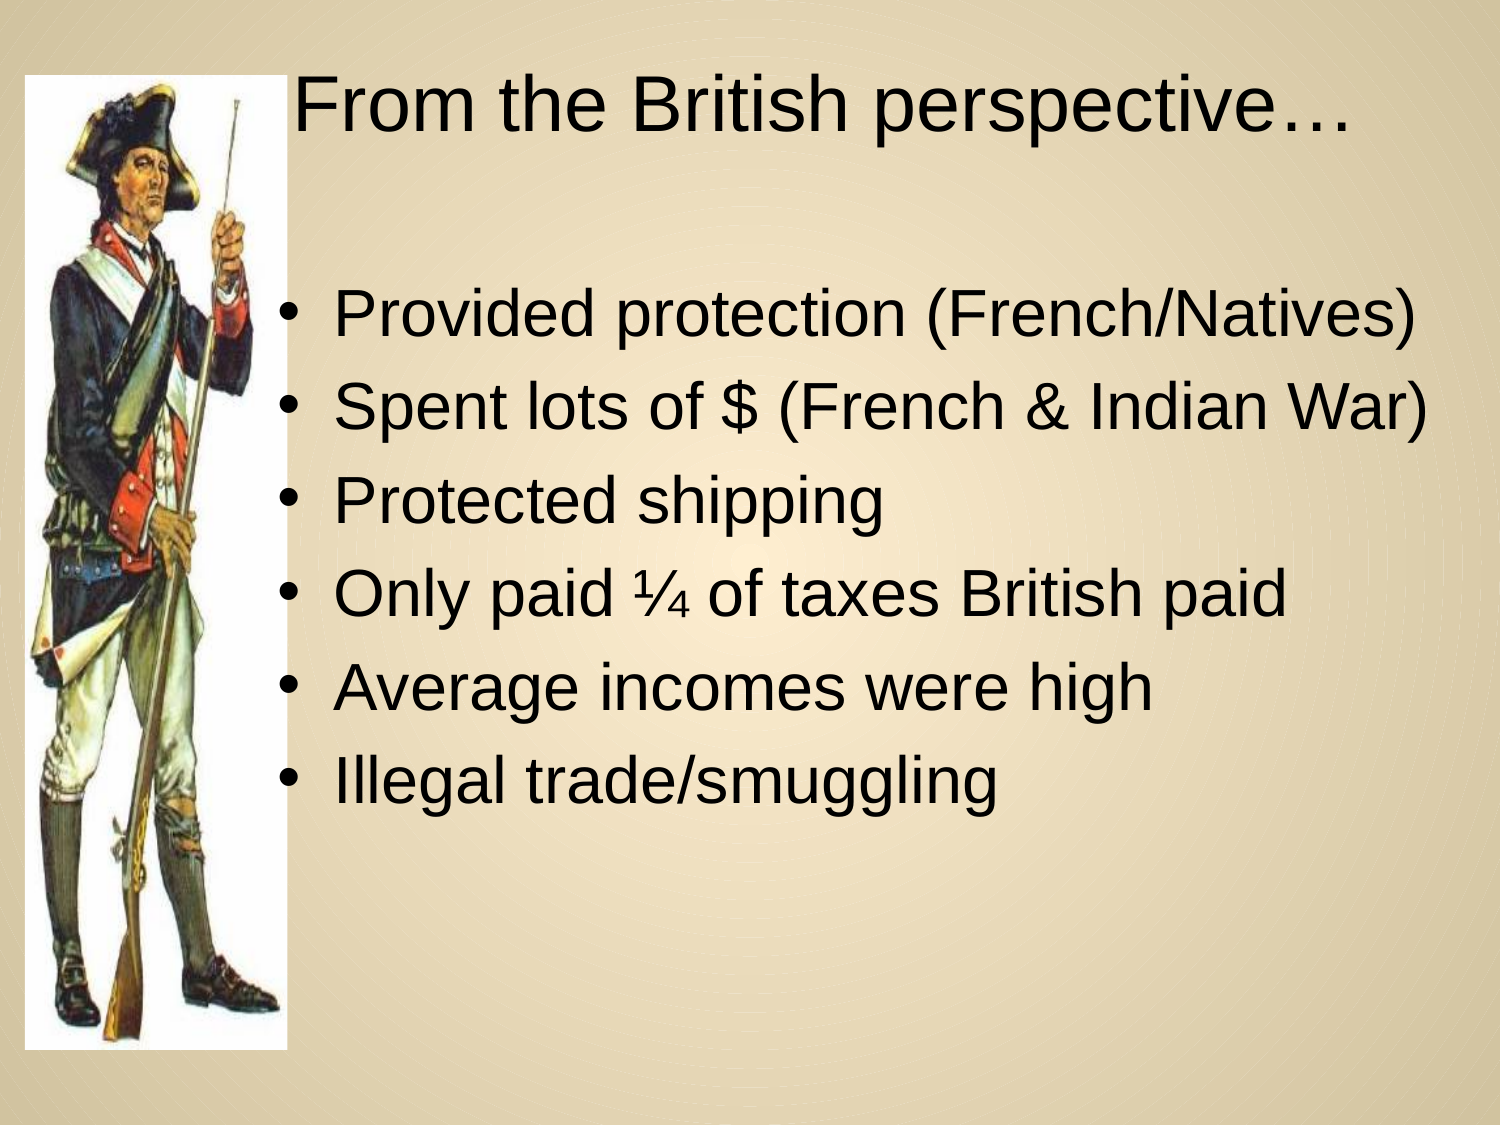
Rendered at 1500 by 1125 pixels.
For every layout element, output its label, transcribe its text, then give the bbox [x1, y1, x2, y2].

title From the British perspective… [225, 45, 1425, 233]
list Provided protection (French/Natives) Spent lots of $ (French & Indian War) Protected shipping Only paid ¼ of taxes British paid Average incomes were high Illegal trade/smuggling [262, 262, 1475, 1005]
picture [24, 75, 288, 1050]
